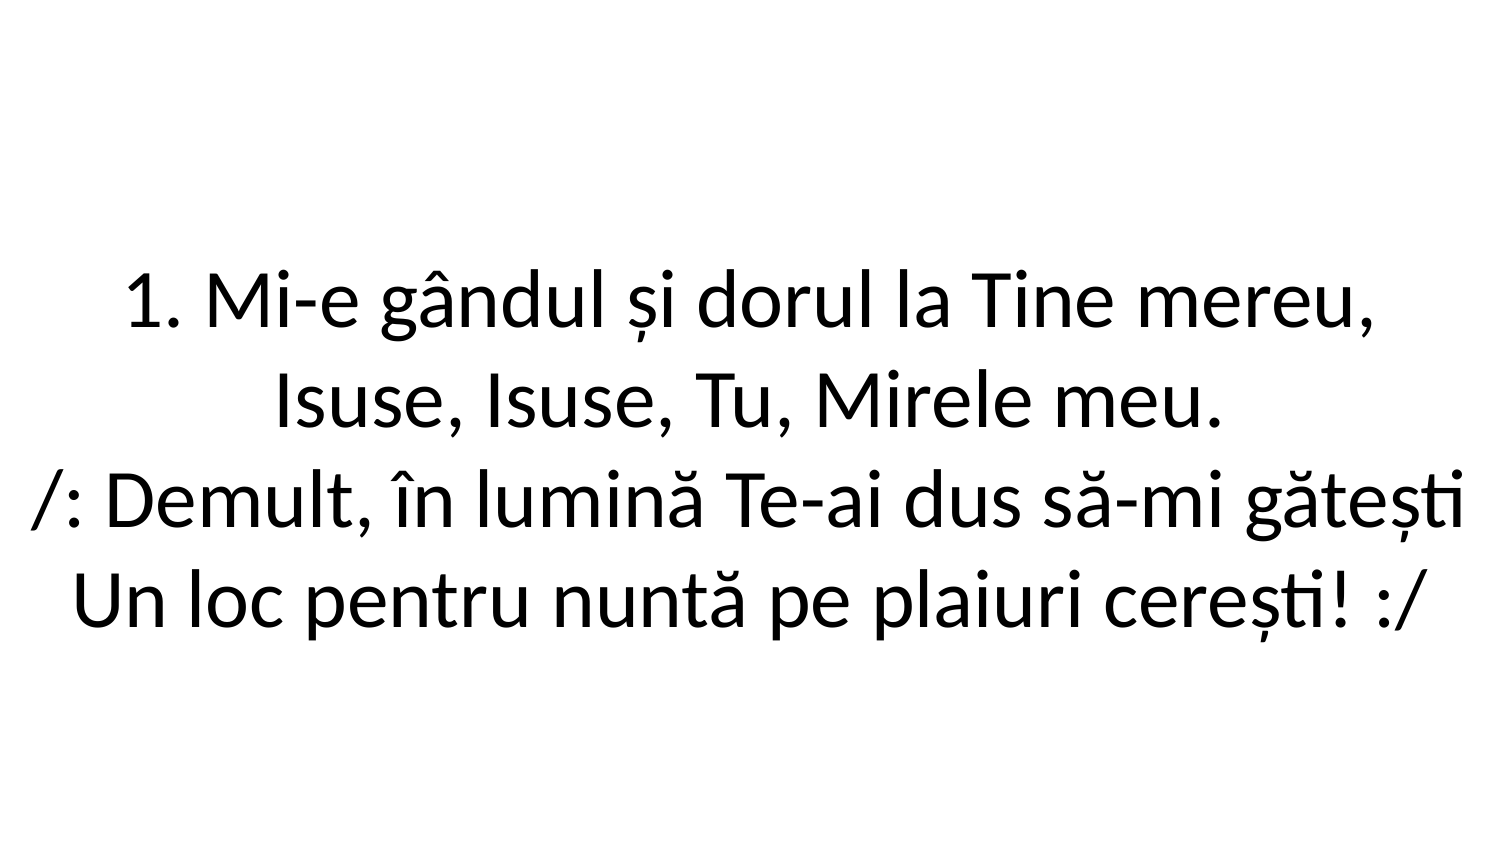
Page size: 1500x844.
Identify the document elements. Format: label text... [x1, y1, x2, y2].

text_box 1. Mi-e gândul și dorul la Tine mereu, Isuse, Isuse, Tu, Mirele meu. /: Demult, în lumină Te-ai dus să-mi gătești Un loc pentru nuntă pe plaiuri cerești! :/ [16, 192, 1484, 652]
